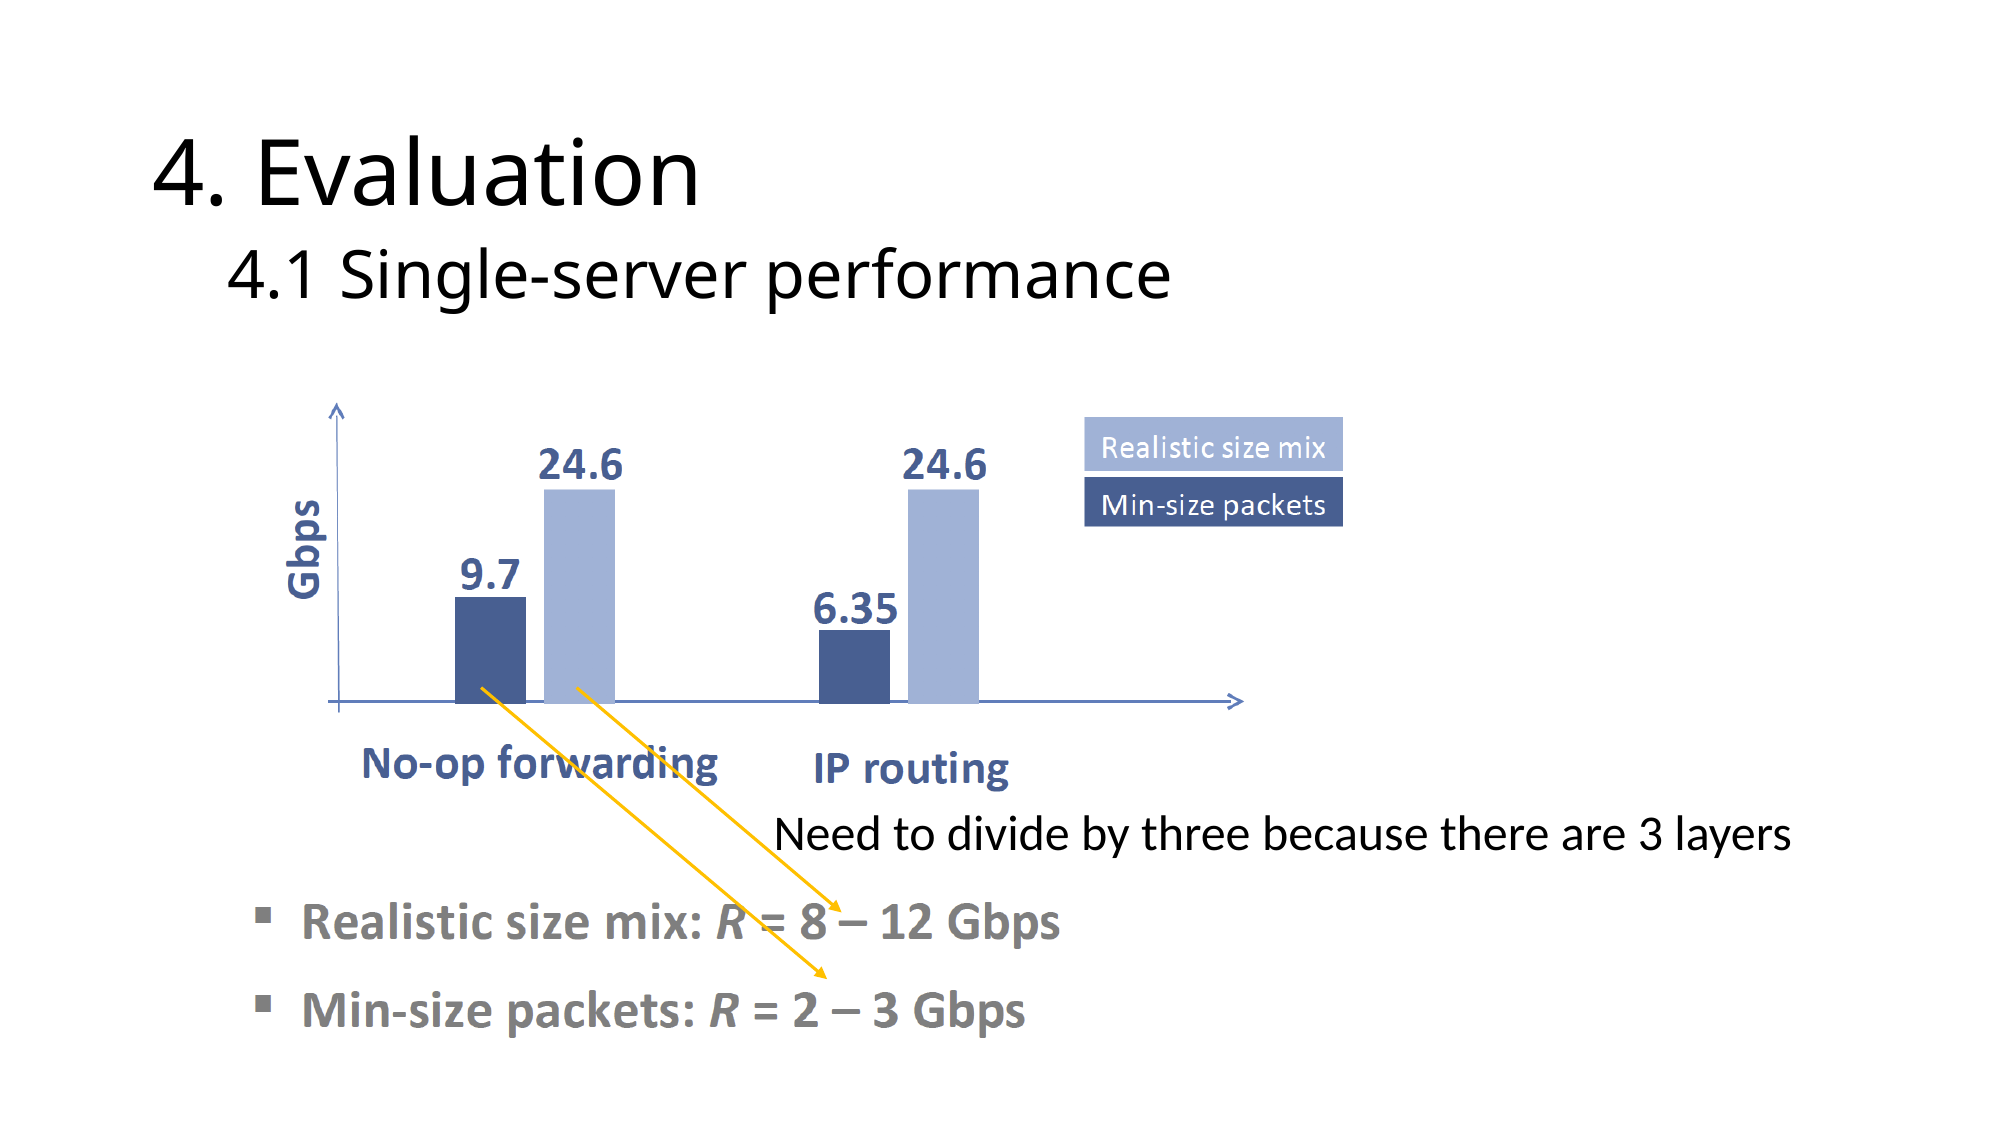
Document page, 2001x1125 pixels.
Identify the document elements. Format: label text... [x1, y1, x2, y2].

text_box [576, 687, 842, 913]
text_box Need to divide by three because there are 3 layers [1405, 792, 1902, 868]
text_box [481, 687, 828, 980]
picture [202, 366, 1405, 1075]
title 4. Evaluation [137, 59, 1863, 278]
text_box 4.1 Single-server performance [212, 225, 1395, 330]
